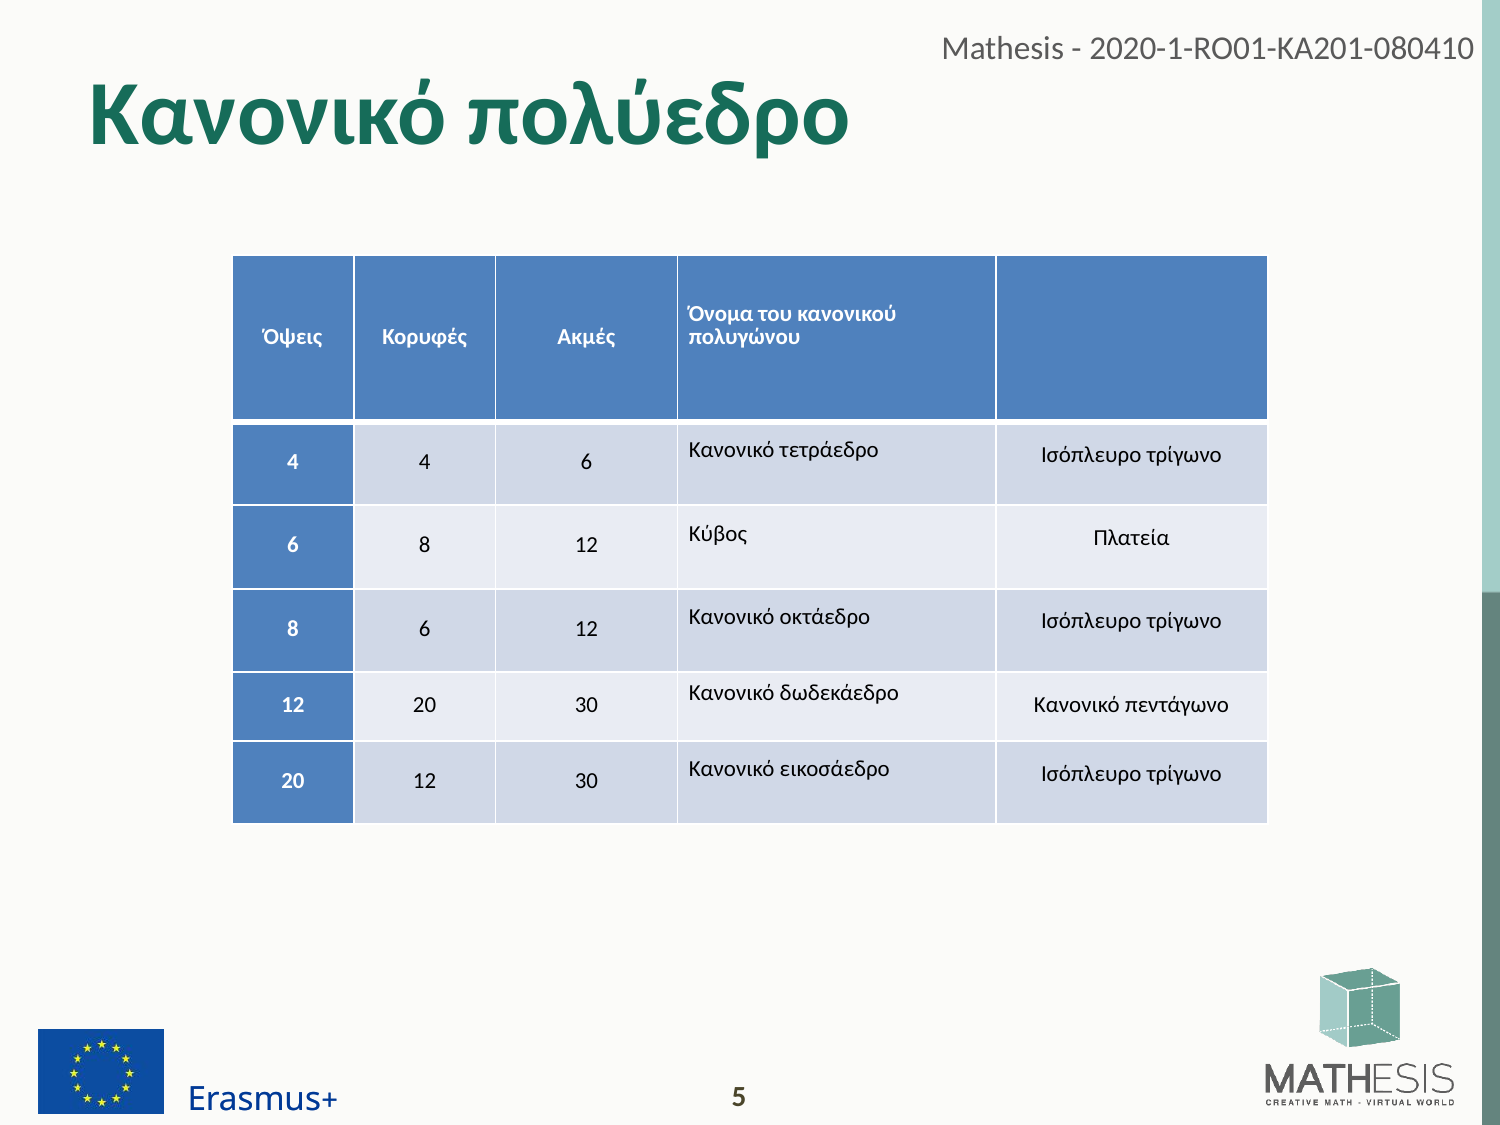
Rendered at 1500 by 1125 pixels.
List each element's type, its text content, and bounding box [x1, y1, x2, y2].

table_header Κορυφές [355, 256, 495, 419]
table_cell Κανονικό οκτάεδρο [678, 590, 995, 671]
table_cell Κανονικό δωδεκάεδρο [678, 673, 995, 740]
table_cell 20 [233, 742, 353, 823]
table_header Όψεις [233, 256, 353, 419]
table_cell 20 [355, 673, 495, 740]
table_cell Ισόπλευρο τρίγωνο [997, 590, 1267, 671]
table_cell 12 [233, 673, 353, 740]
table_cell Κανονικό εικοσάεδρο [678, 742, 995, 823]
picture [38, 1029, 164, 1114]
table_cell Κανονικό τετράεδρο [678, 425, 995, 504]
table_cell 12 [496, 506, 677, 588]
table_cell 8 [355, 506, 495, 588]
table_cell 30 [496, 673, 677, 740]
table_cell Ισόπλευρο τρίγωνο [997, 425, 1267, 504]
table_cell 6 [496, 425, 677, 504]
table_header Όνομα του κανονικού πολυγώνου [678, 256, 995, 419]
table_cell 4 [355, 425, 495, 504]
table_cell 12 [355, 742, 495, 823]
table_cell 12 [496, 590, 677, 671]
title Κανονικό πολύεδρο [75, 45, 1425, 233]
table_cell 8 [233, 590, 353, 671]
table_cell 6 [233, 506, 353, 588]
table_cell 6 [355, 590, 495, 671]
table_cell Πλατεία [997, 506, 1267, 588]
table_cell Ισόπλευρο τρίγωνο [997, 742, 1267, 823]
table_cell 4 [233, 425, 353, 504]
table_cell Κύβος [678, 506, 995, 588]
table_header [997, 256, 1267, 419]
table_cell 30 [496, 742, 677, 823]
table_header Ακμές [496, 256, 677, 419]
table_cell Κανονικό πεντάγωνο [997, 673, 1267, 740]
